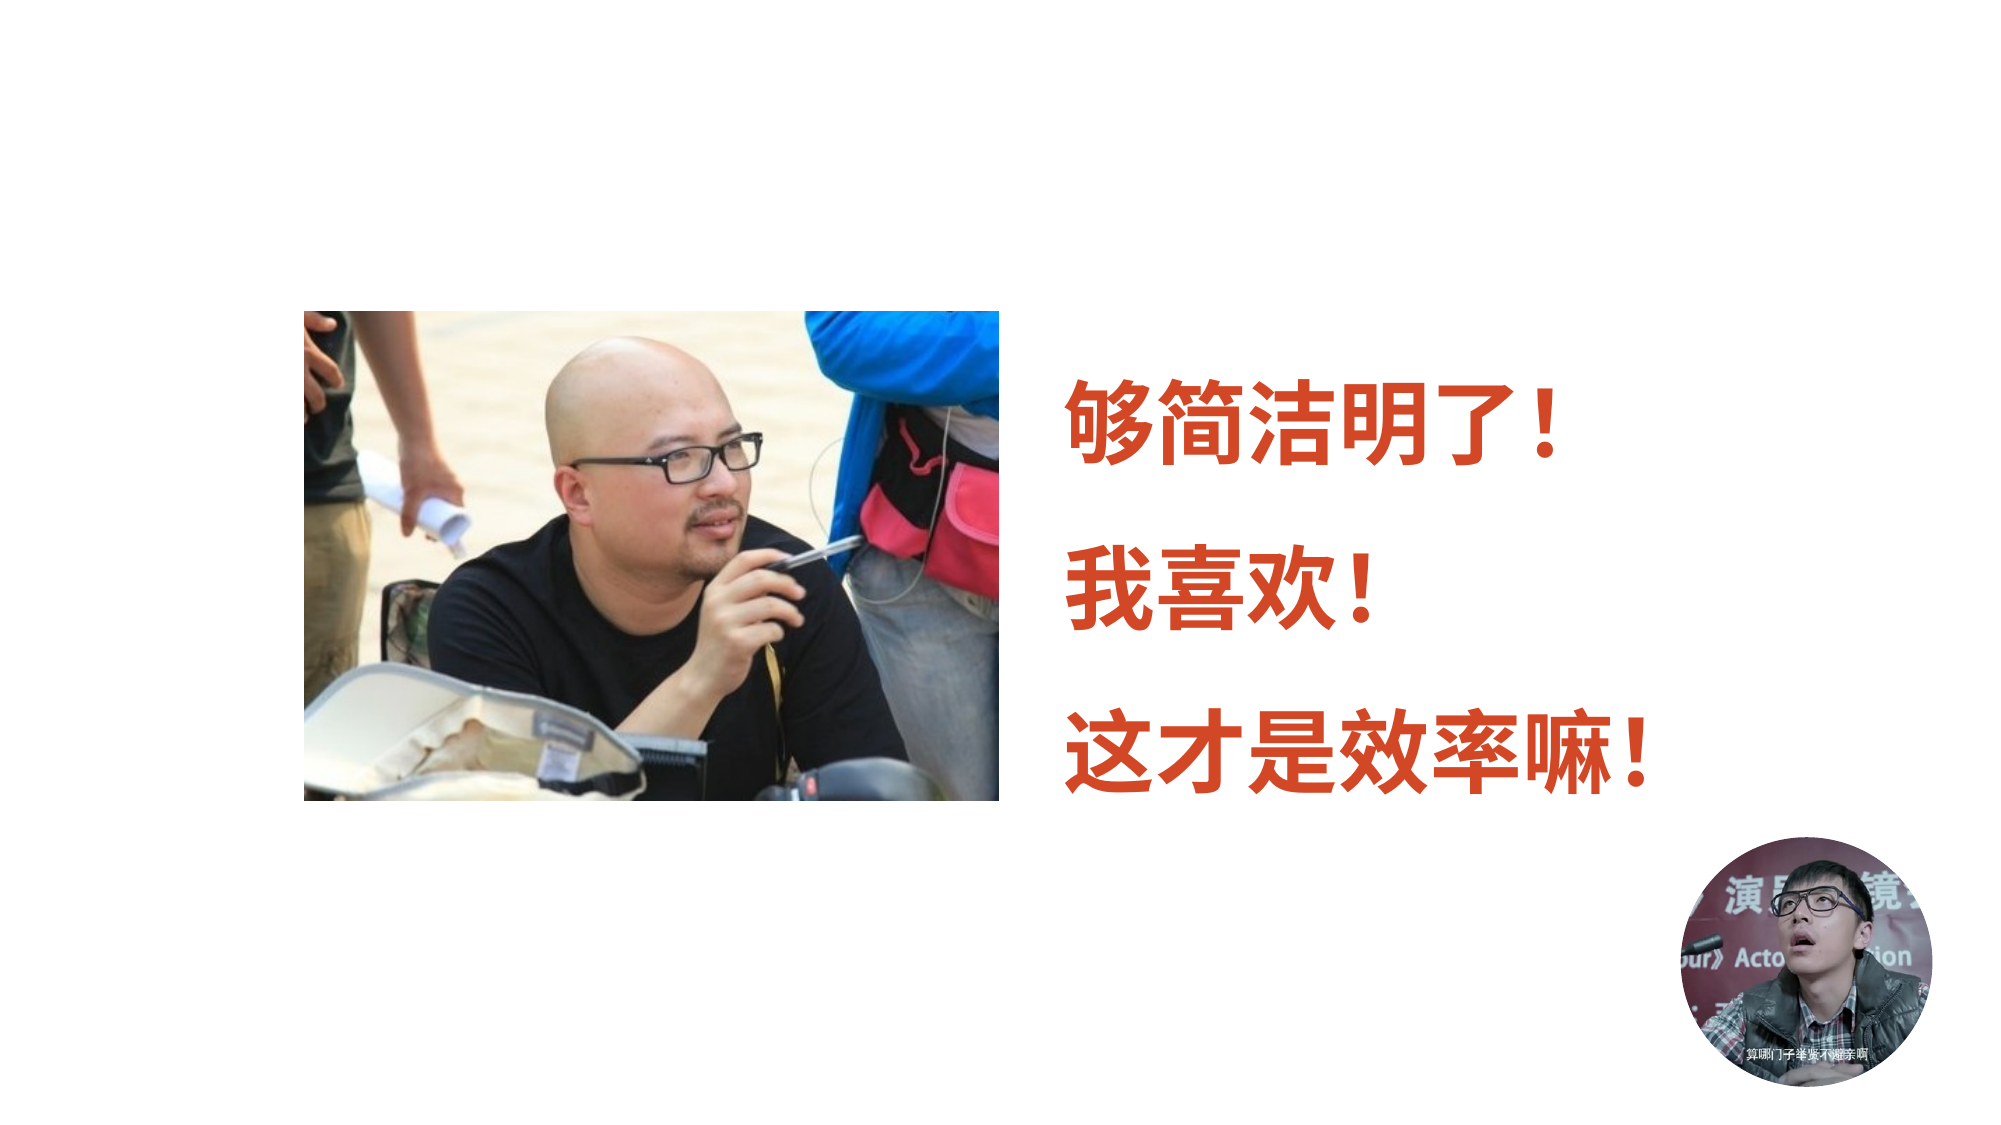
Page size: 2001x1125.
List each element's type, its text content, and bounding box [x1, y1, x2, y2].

picture [304, 311, 999, 801]
picture [1680, 837, 1933, 1087]
text_box 够简洁明了！ 我喜欢！ 这才是效率嘛！ [1048, 303, 1807, 813]
